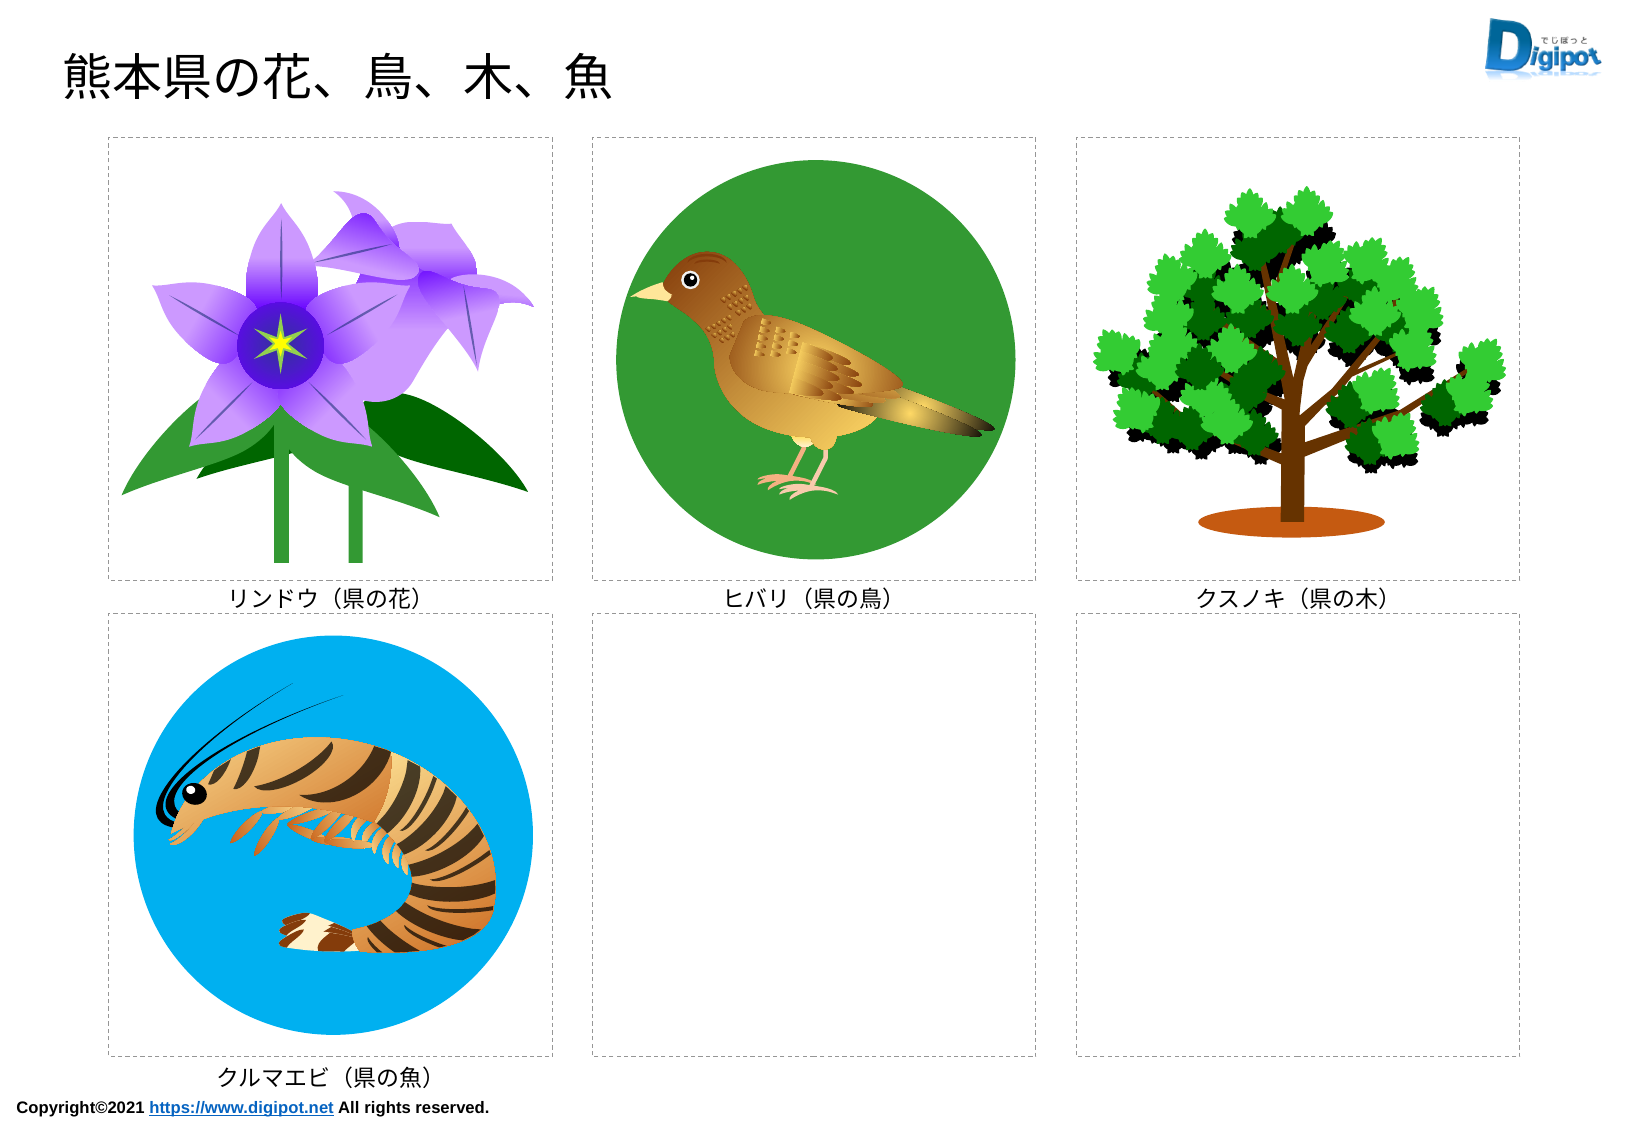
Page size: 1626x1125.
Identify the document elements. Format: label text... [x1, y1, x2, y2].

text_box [1089, 186, 1511, 538]
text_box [133, 635, 533, 1035]
text_box クスノキ（県の木） [1071, 577, 1525, 620]
text_box ヒバリ（県の鳥） [587, 577, 1041, 620]
text_box クルマエビ（県の魚） [104, 1056, 558, 1099]
picture [1485, 18, 1602, 82]
text_box リンドウ（県の花） [104, 577, 558, 620]
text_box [121, 203, 529, 563]
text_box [616, 160, 1016, 560]
text_box 熊本県の花、鳥、木、魚 [48, 38, 628, 113]
